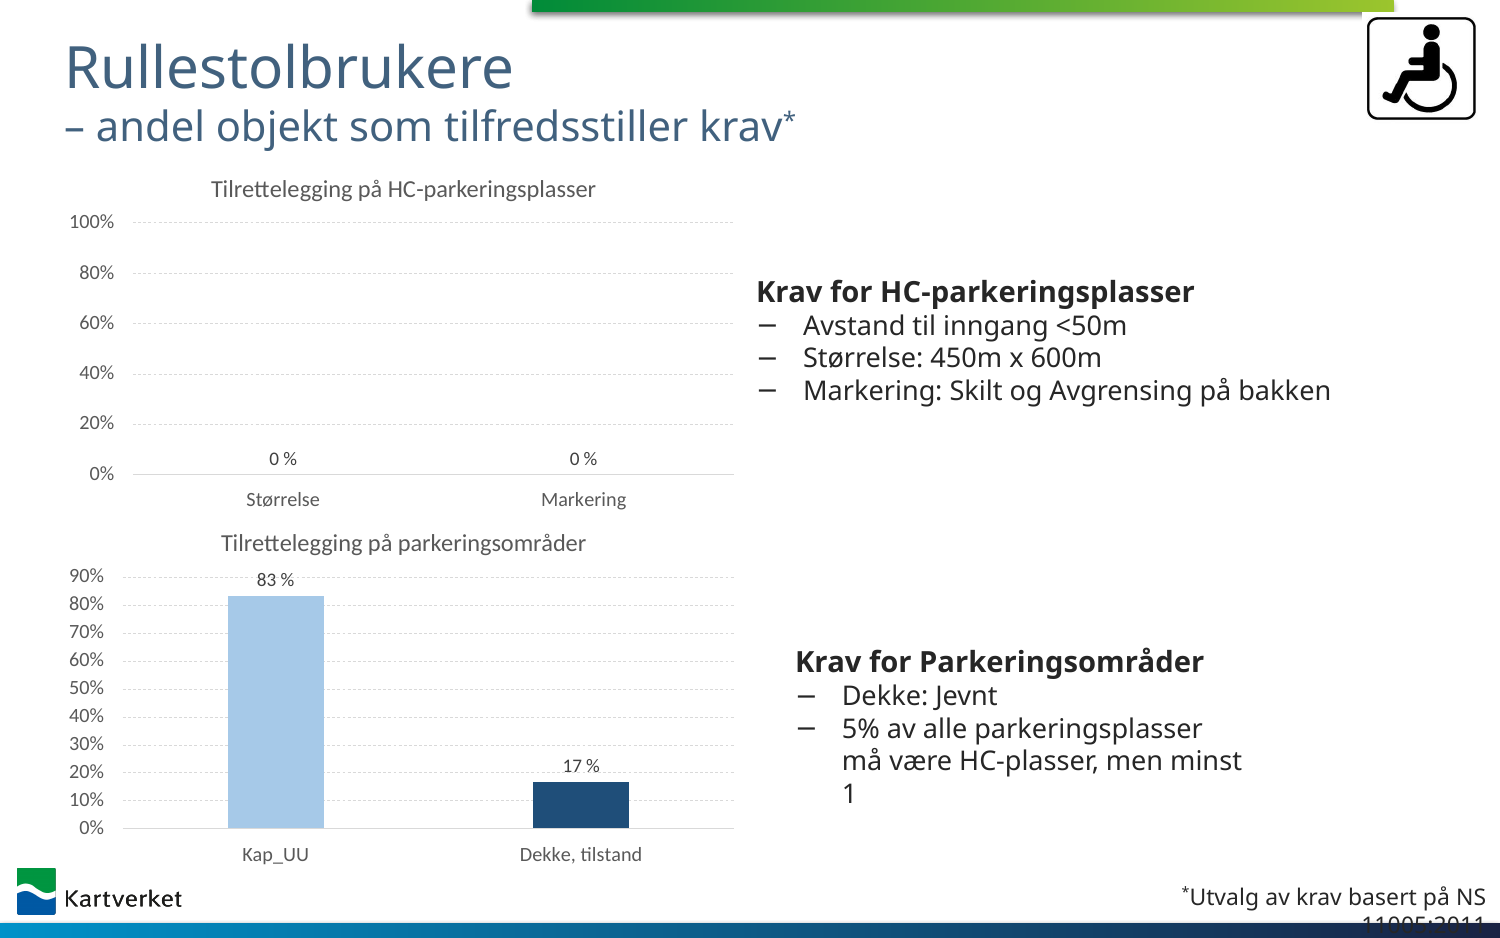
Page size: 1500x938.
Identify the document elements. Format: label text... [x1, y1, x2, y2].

text_box Krav for HC-parkeringsplasser Avstand til inngang <50m Størrelse: 450m x 600m Markering: Skilt og Avgrensing på bakken [750, 265, 1346, 413]
text_box Krav for Parkeringsområder Dekke: Jevnt 5% av alle parkeringsplasser må være HC-plasser, men minst 1 [780, 636, 1261, 816]
picture [62, 520, 746, 874]
picture [1362, 12, 1481, 126]
text_box Rullestolbrukere – andel objekt som tilfredsstiller krav* [49, 25, 1431, 158]
text_box *Utvalg av krav basert på NS 11005:2011 [1068, 873, 1500, 938]
picture [62, 166, 746, 519]
